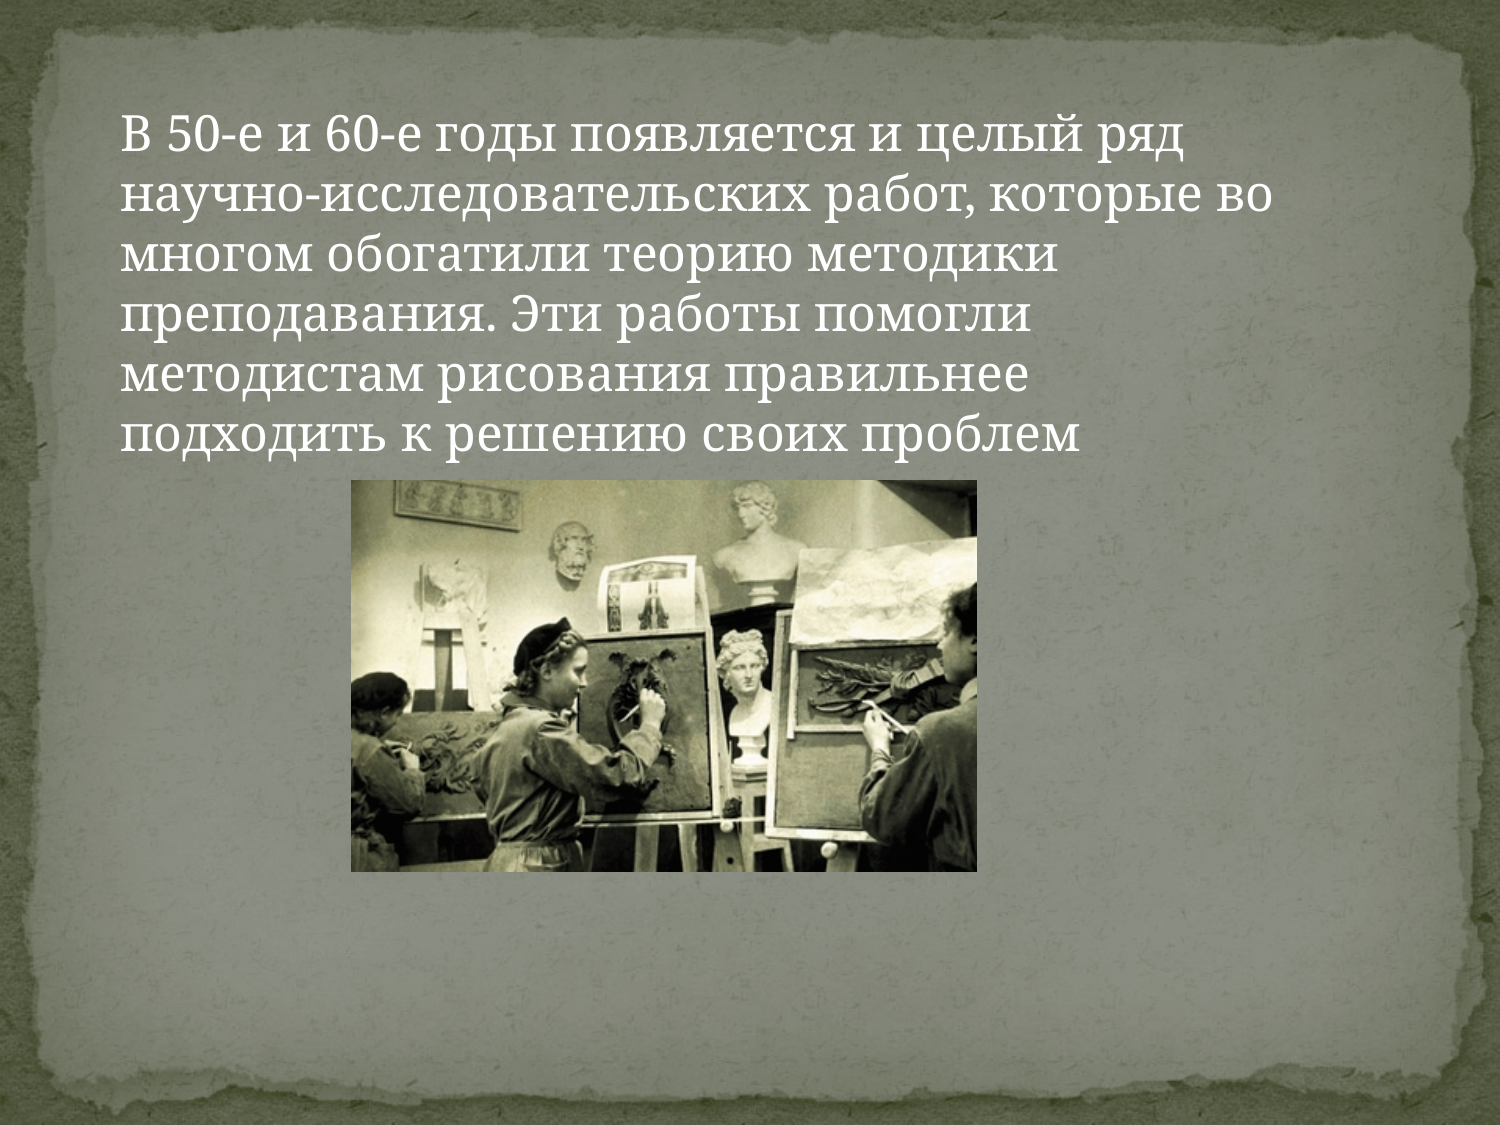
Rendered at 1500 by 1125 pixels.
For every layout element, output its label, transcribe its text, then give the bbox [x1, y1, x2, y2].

text_box В 50-е и 60-е годы появляется и целый ряд научно-исследовательских работ, которые во многом обогатили теорию методики преподавания. Эти работы помогли методистам рисования правильнее подходить к решению своих проблем [105, 93, 1313, 469]
picture [351, 480, 977, 872]
text_box [0, 0, 444, 144]
